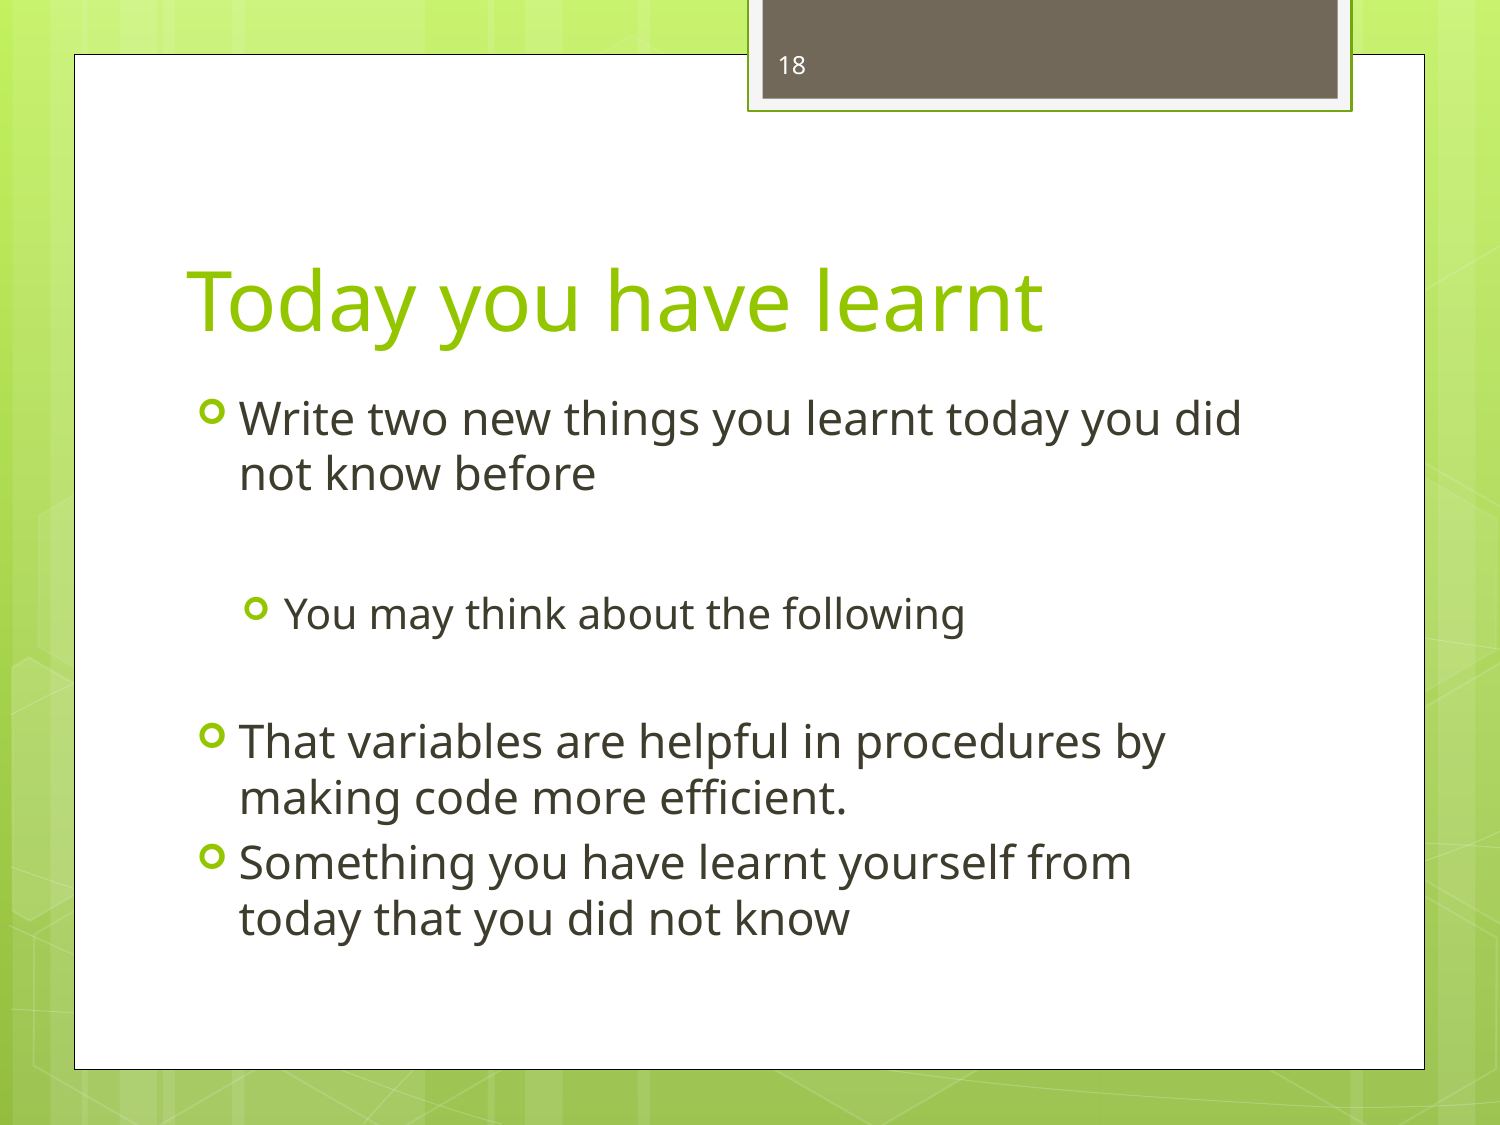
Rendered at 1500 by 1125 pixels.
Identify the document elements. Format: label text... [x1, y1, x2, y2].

title Today you have learnt [171, 168, 1324, 357]
list Write two new things you learnt today you did not know before You may think about the following That variables are helpful in procedures by making code more efficient. Something you have learnt yourself from today that you did not know [171, 381, 1283, 957]
slide_number 18 [762, 36, 982, 97]
